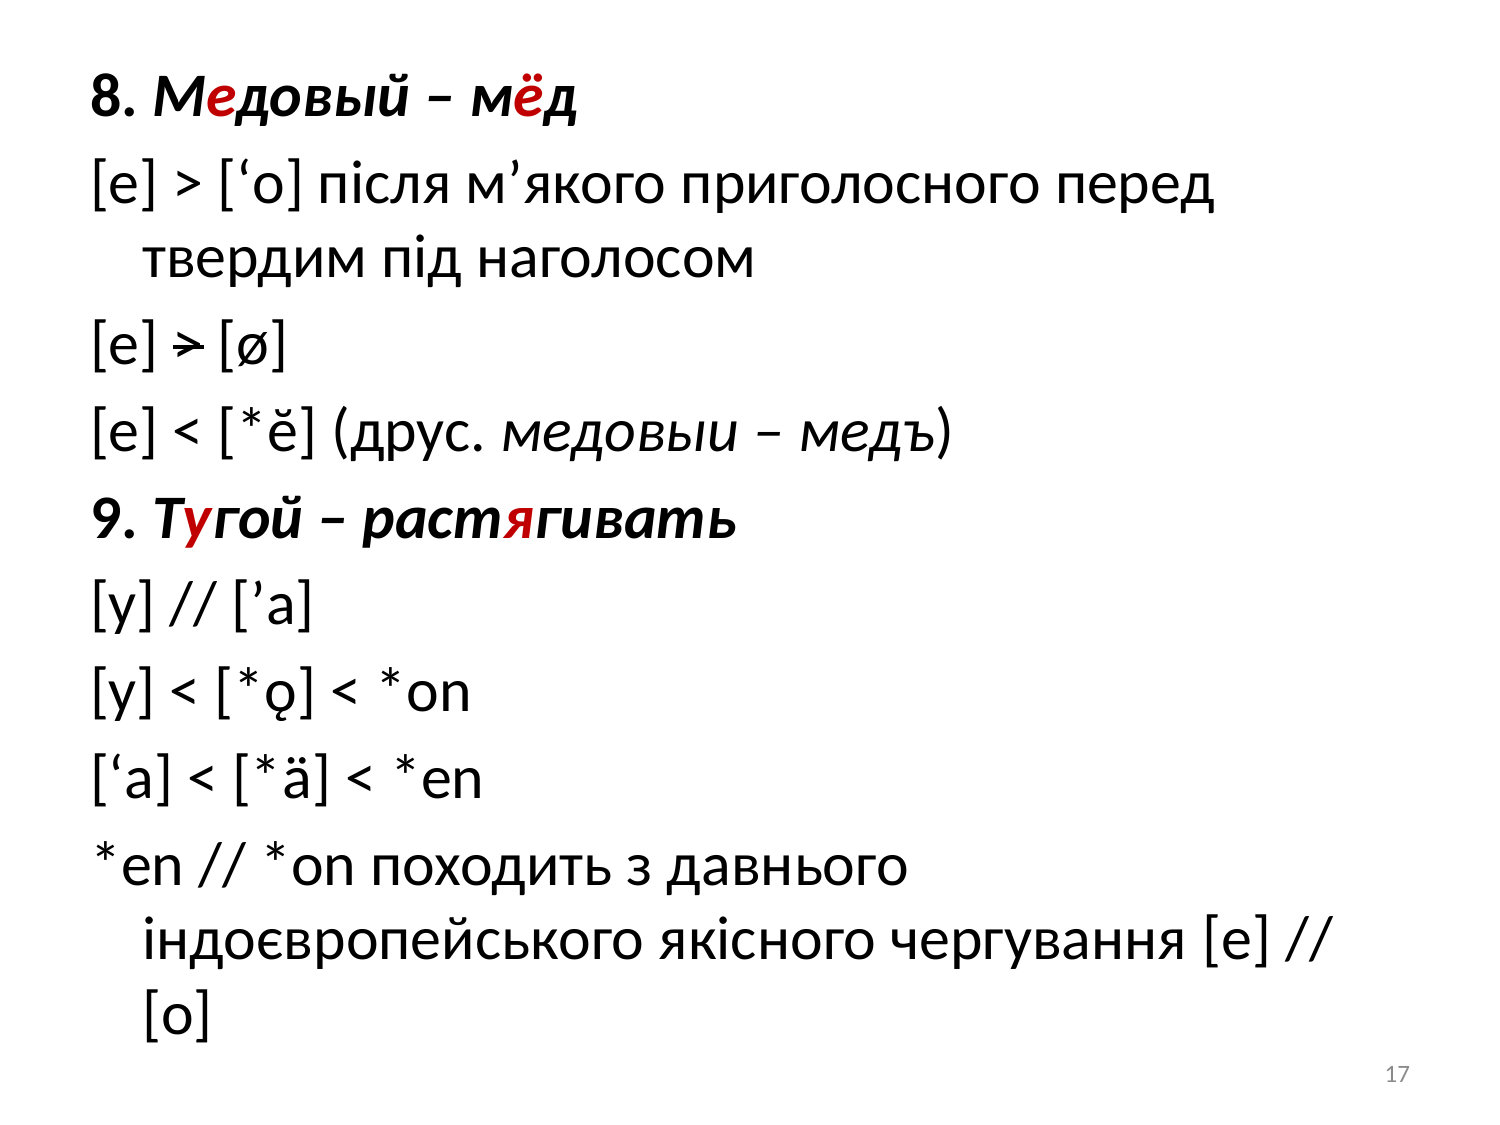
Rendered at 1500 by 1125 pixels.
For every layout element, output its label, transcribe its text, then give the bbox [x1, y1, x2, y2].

list 8. Медовый – мёд [е] > [‘o] після м’якого приголосного перед твердим під наголосом [е] > [ø] [е] < [*ĕ] (друс. медовыи – медъ) 9. Тугой – растягивать [у] // [’а] [у] < [*ǫ] < *on [‘а] < [*ä] < *en *en // *on походить з давнього індоєвропейського якісного чергування [е] // [о] [75, 46, 1425, 1055]
slide_number 17 [1074, 1042, 1425, 1103]
